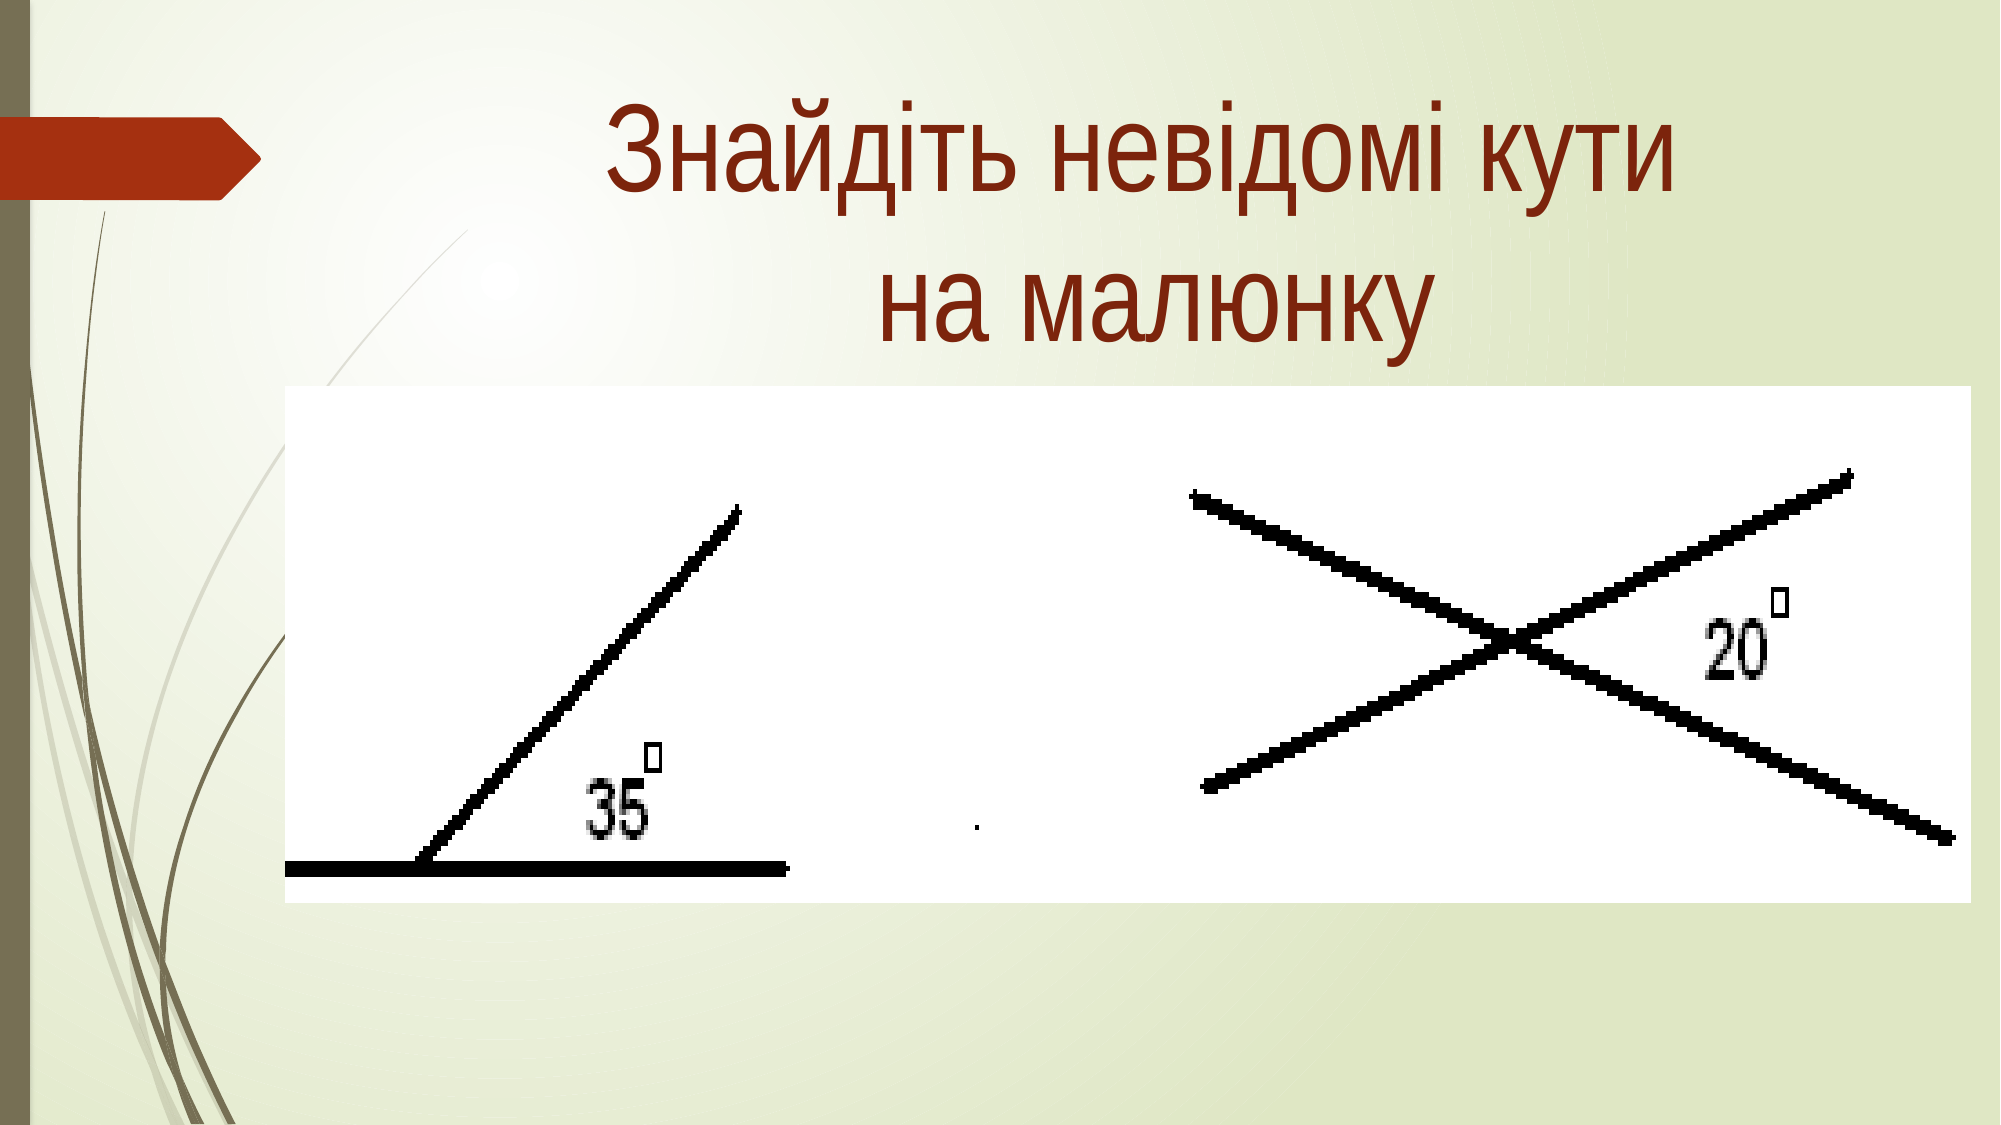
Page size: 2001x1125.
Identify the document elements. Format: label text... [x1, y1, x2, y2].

title Знайдіть невідомі кути на малюнку [425, 58, 1888, 375]
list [284, 386, 1971, 903]
